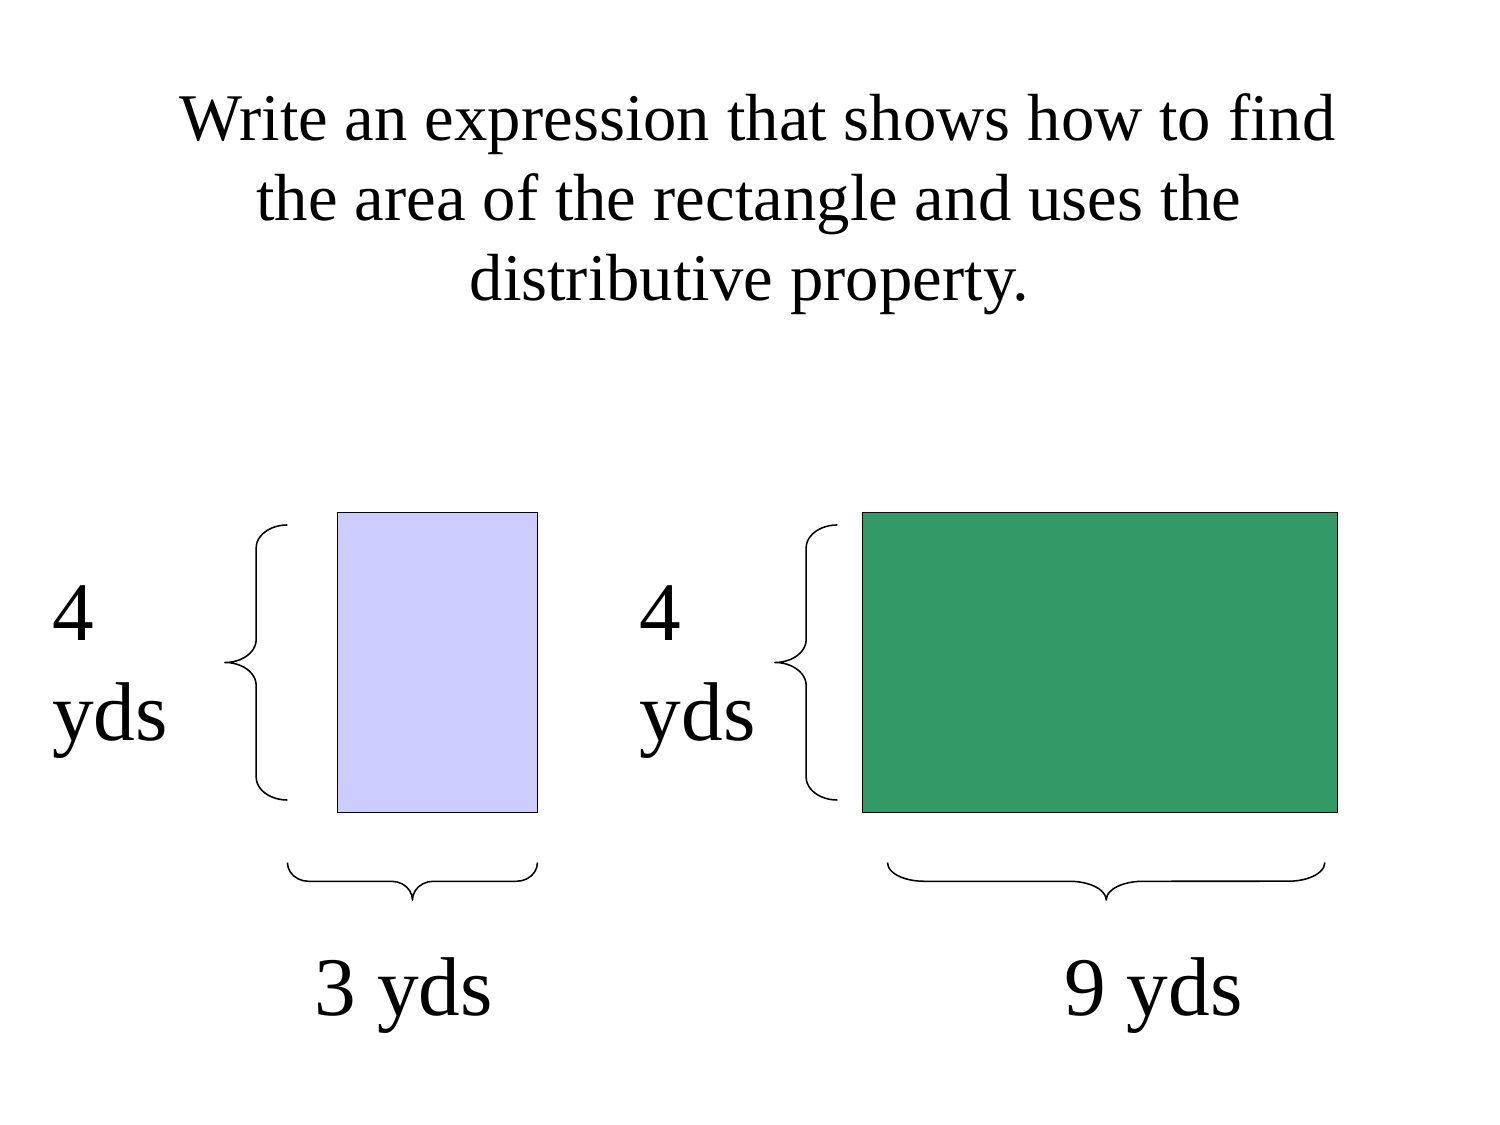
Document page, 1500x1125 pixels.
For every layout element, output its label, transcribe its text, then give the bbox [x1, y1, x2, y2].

text_box Write an expression that shows how to find the area of the rectangle and uses the distributive property. [112, 99, 1388, 288]
text_box [887, 862, 1325, 901]
text_box [224, 524, 288, 801]
text_box 3 yds [300, 924, 550, 1040]
text_box [774, 524, 838, 801]
text_box 4 yds [37, 549, 225, 765]
text_box 9 yds [987, 924, 1450, 1040]
text_box [287, 862, 538, 901]
text_box 4 yds [624, 549, 775, 765]
text_box [337, 512, 538, 813]
text_box [862, 512, 1338, 813]
